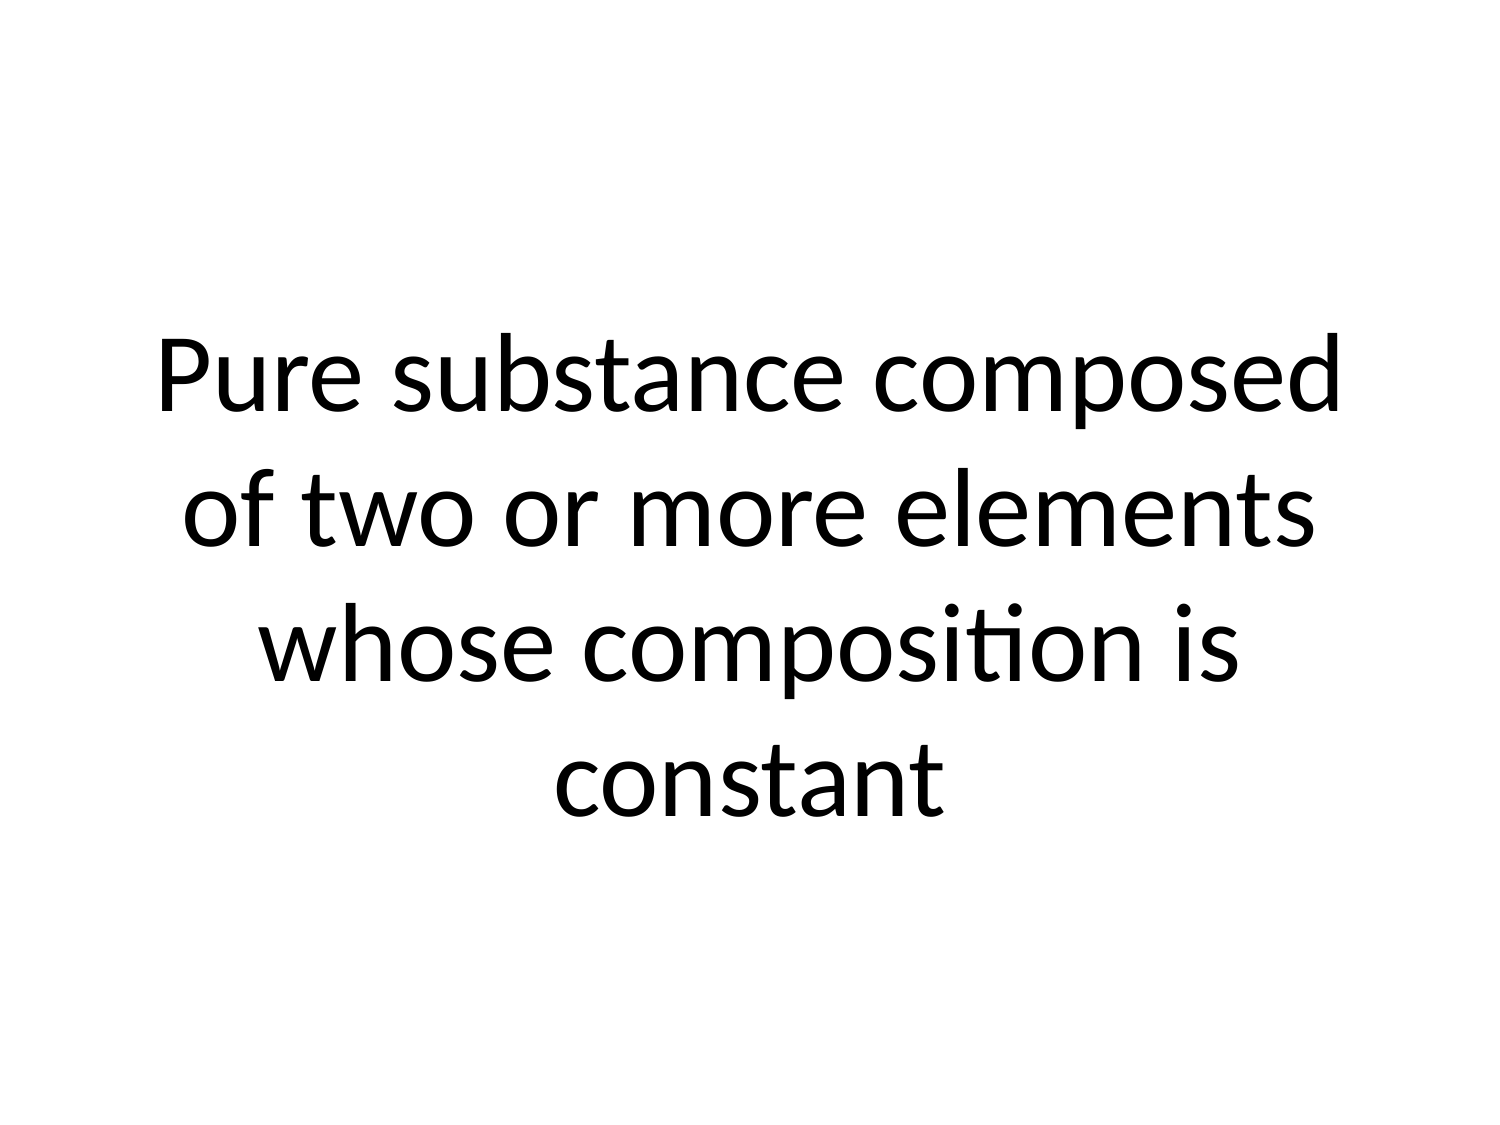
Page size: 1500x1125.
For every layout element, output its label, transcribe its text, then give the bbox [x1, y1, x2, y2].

title Pure substance composed of two or more elements whose composition is constant [112, 50, 1388, 1088]
